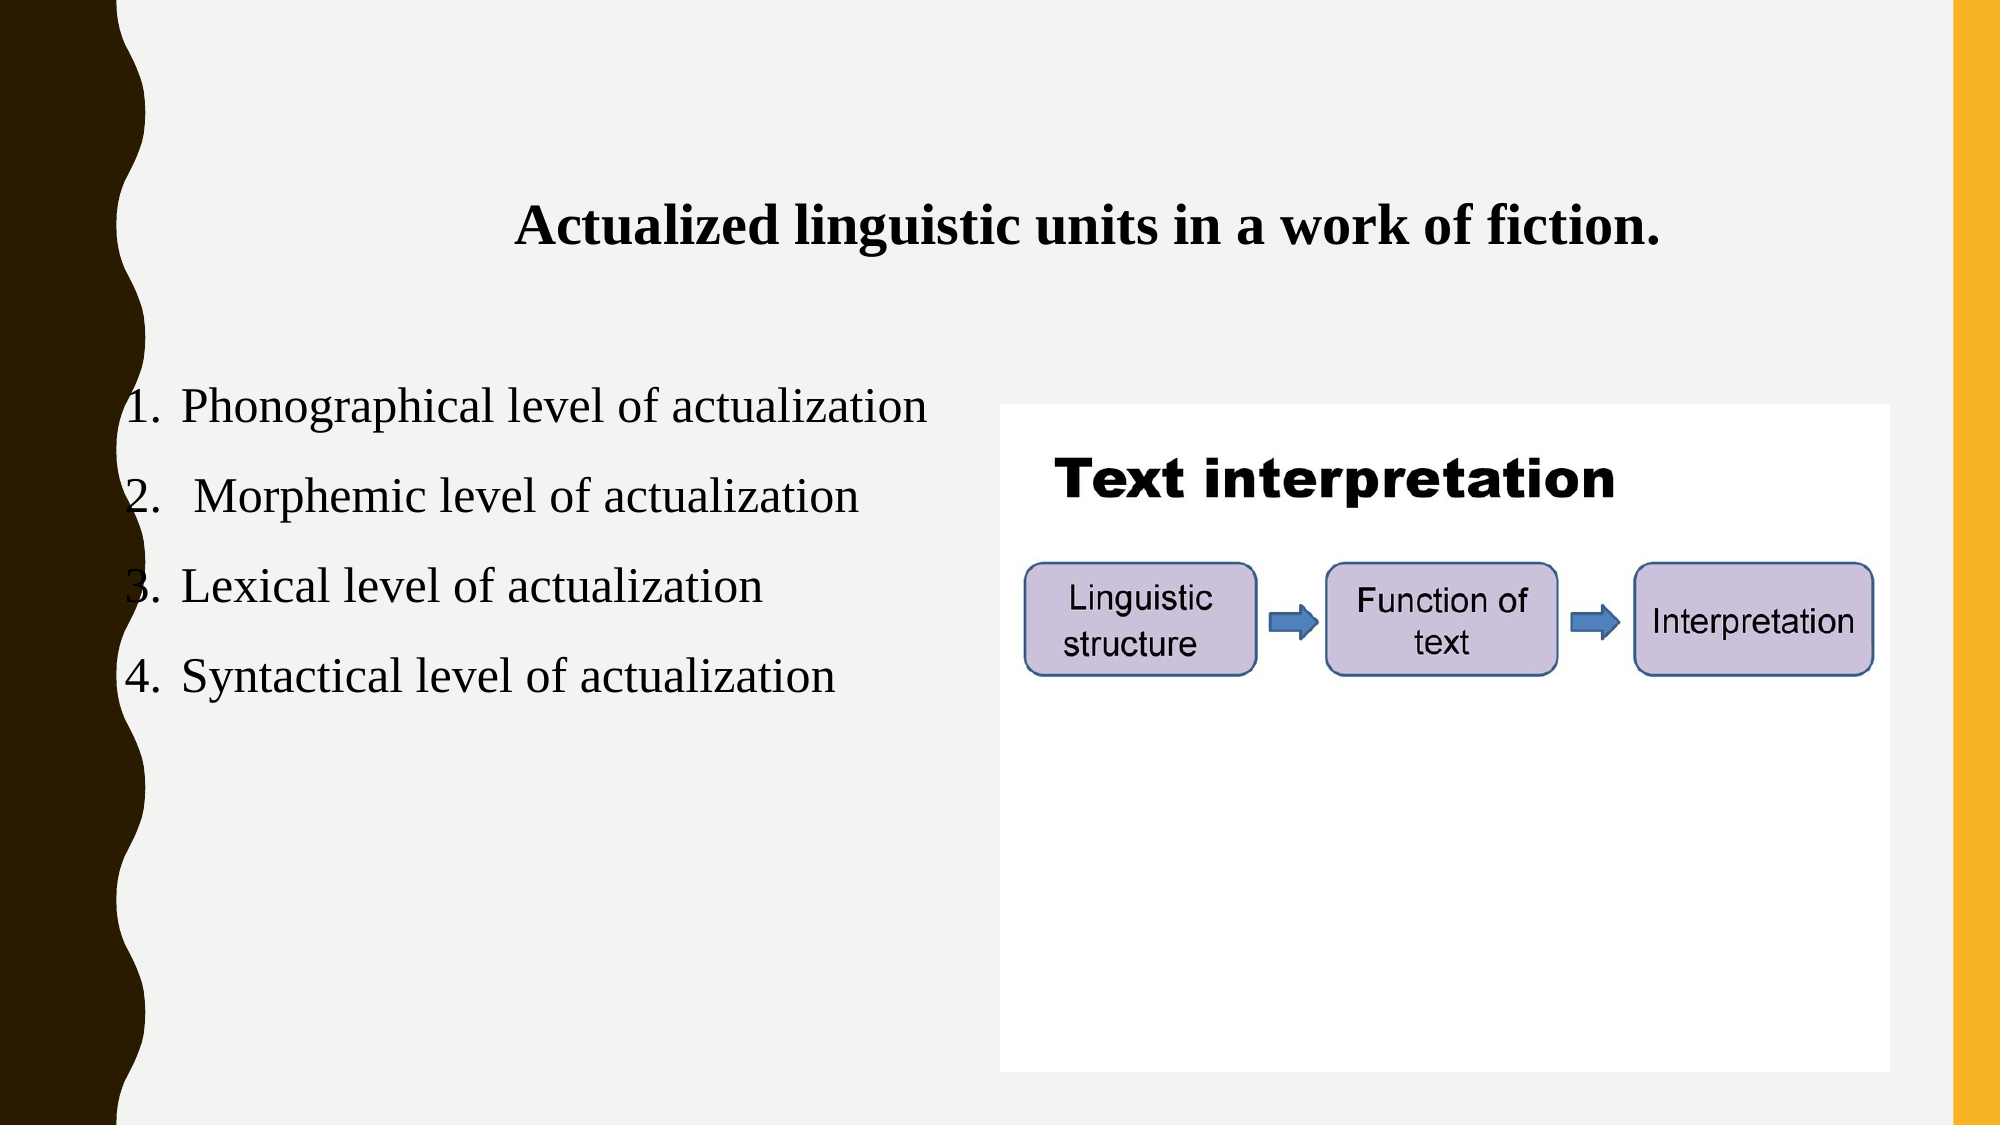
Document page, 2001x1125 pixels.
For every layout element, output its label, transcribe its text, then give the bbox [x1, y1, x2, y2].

text_box Phonographical level of actualization Morphemic level of actualization Lexical level of actualization Syntactical level of actualization [109, 335, 1639, 711]
picture [1000, 404, 1890, 1072]
text_box Actualized linguistic units in a work of fiction. [410, 178, 1780, 334]
